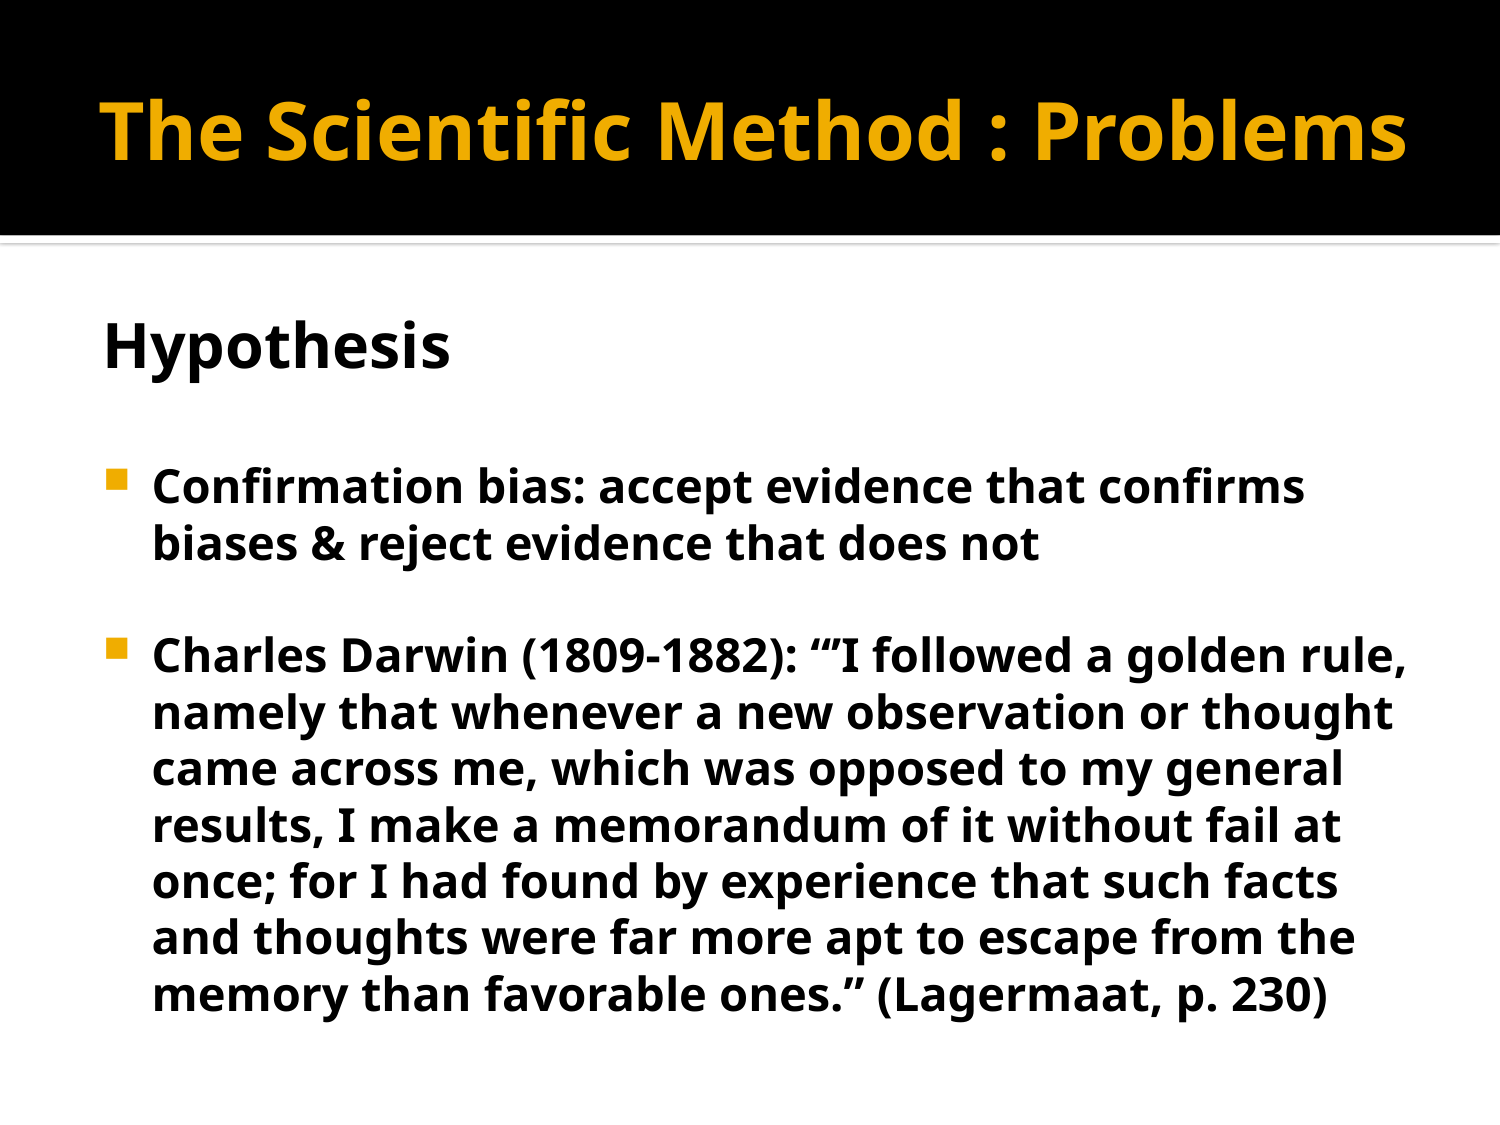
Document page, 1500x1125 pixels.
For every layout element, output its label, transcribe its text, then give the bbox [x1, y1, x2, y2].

list Hypothesis Confirmation bias: accept evidence that confirms biases & reject evidence that does not Charles Darwin (1809-1882): “’I followed a golden rule, namely that whenever a new observation or thought came across me, which was opposed to my general results, I make a memorandum of it without fail at once; for I had found by experience that such facts and thoughts were far more apt to escape from the memory than favorable ones.” (Lagermaat, p. 230) [75, 291, 1425, 1050]
title The Scientific Method : Problems [75, 25, 1425, 231]
